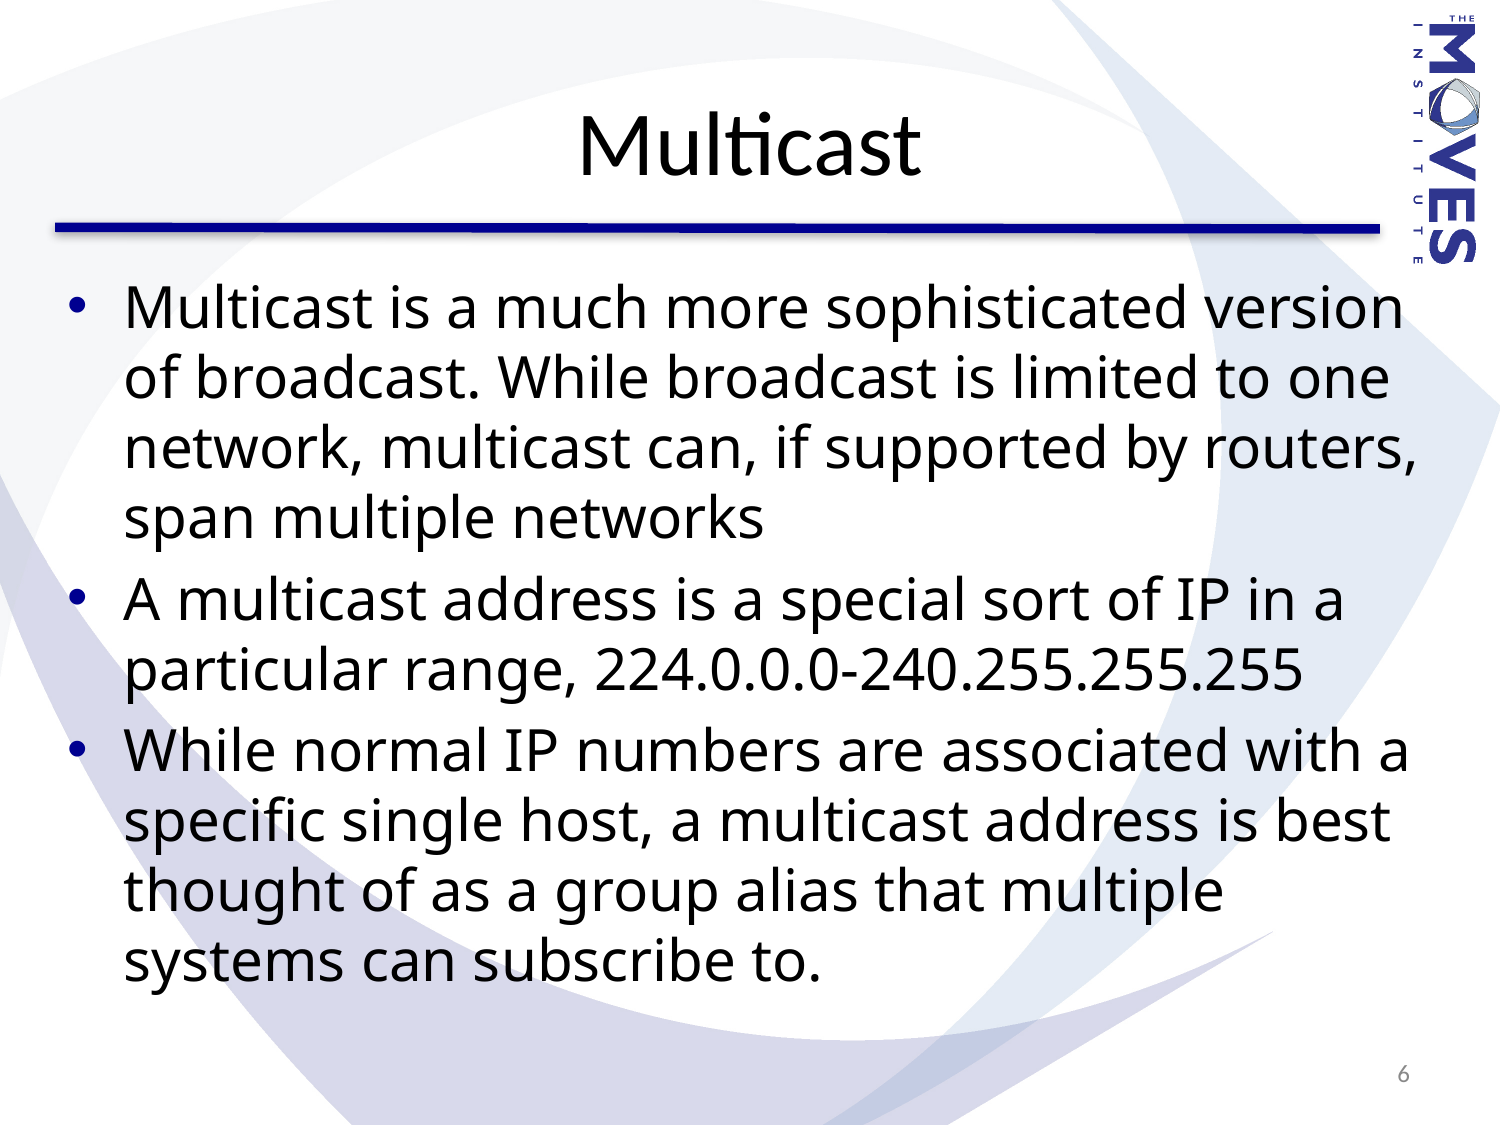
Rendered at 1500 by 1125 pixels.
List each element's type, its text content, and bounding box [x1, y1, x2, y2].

picture [0, 0, 1500, 1125]
list Multicast is a much more sophisticated version of broadcast. While broadcast is limited to one network, multicast can, if supported by routers, span multiple networks A multicast address is a special sort of IP in a particular range, 224.0.0.0-240.255.255.255 While normal IP numbers are associated with a specific single host, a multicast address is best thought of as a group alias that multiple systems can subscribe to. [52, 262, 1454, 1005]
slide_number 6 [1074, 1042, 1425, 1103]
title Multicast [75, 45, 1425, 233]
